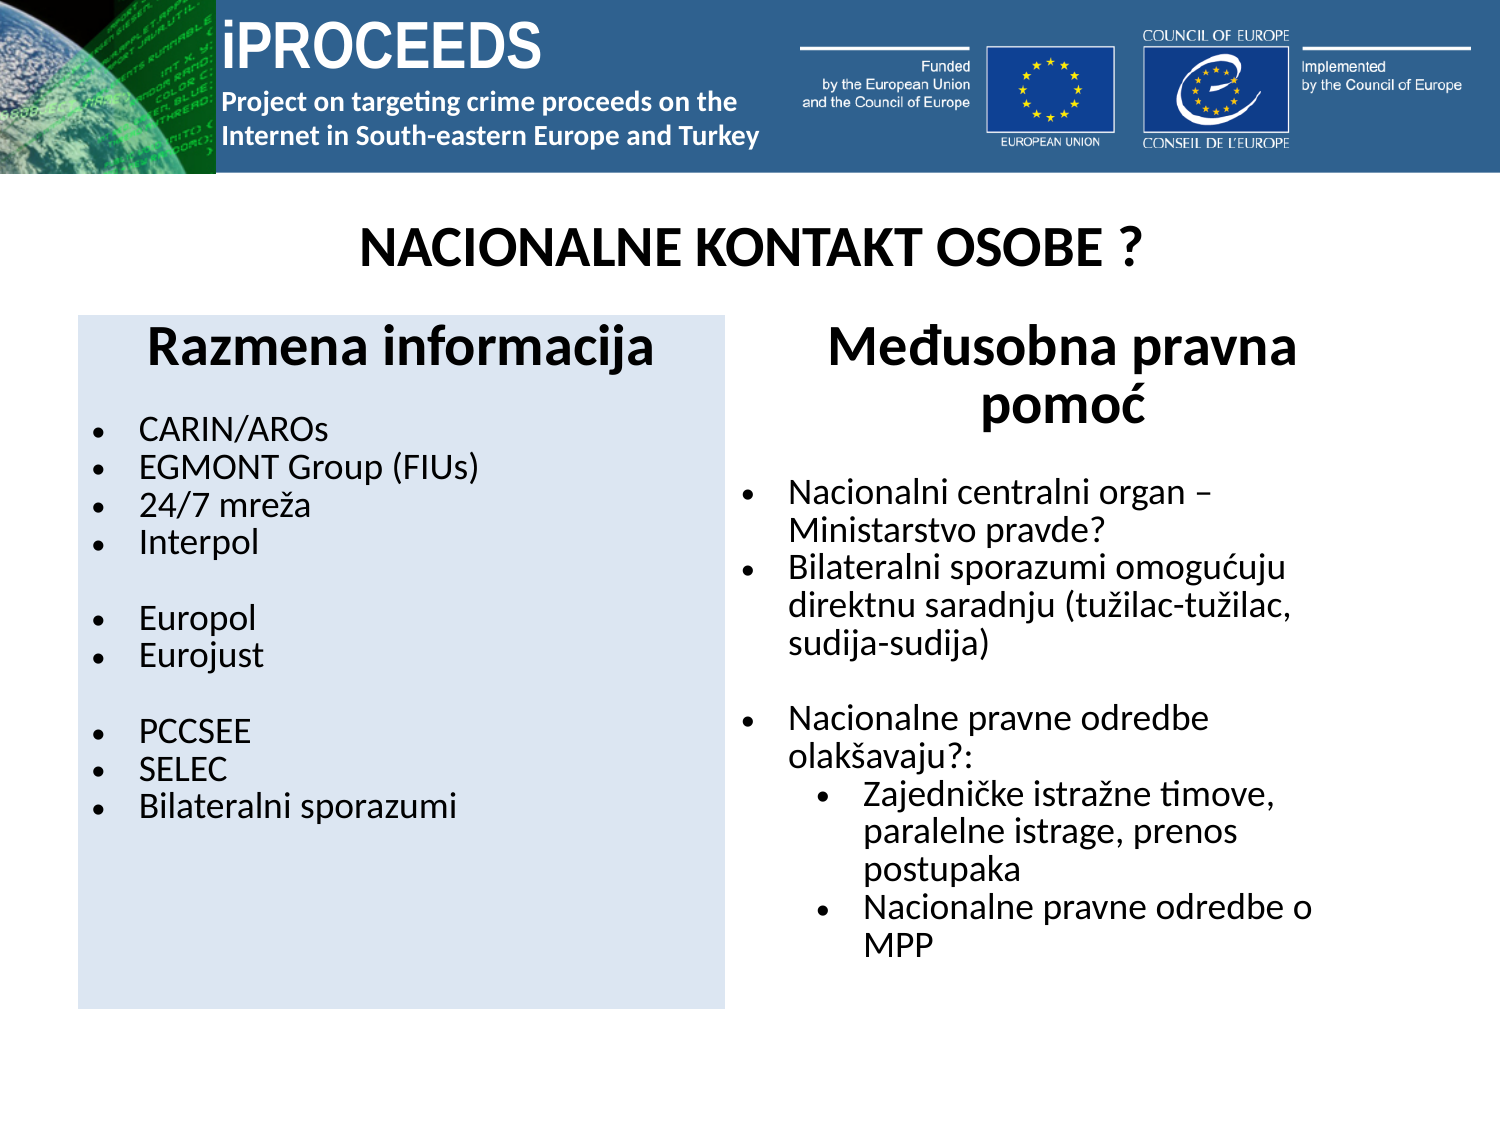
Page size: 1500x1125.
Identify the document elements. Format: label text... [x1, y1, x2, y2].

picture [0, 0, 216, 174]
picture [800, 30, 1471, 148]
table_header Razmena informacija CARIN/AROs EGMONT Group (FIUs) 24/7 mreža Interpol Europol Eurojust PCCSEE SELEC Bilateralni sporazumi [78, 315, 725, 1009]
title NACIONALNE KONTAKT OSOBE ? [76, 172, 1428, 315]
table_header Međusobna pravna pomoć Nacionalni centralni organ – Ministarstvo pravde? Bilateralni sporazumi omogućuju direktnu saradnju (tužilac-tužilac, sudija-sudija) Nacionalne pravne odredbe olakšavaju?: Zajedničke istražne timove, paralelne istrage, prenos postupaka Nacionalne pravne odredbe o MPP [727, 315, 1399, 1009]
